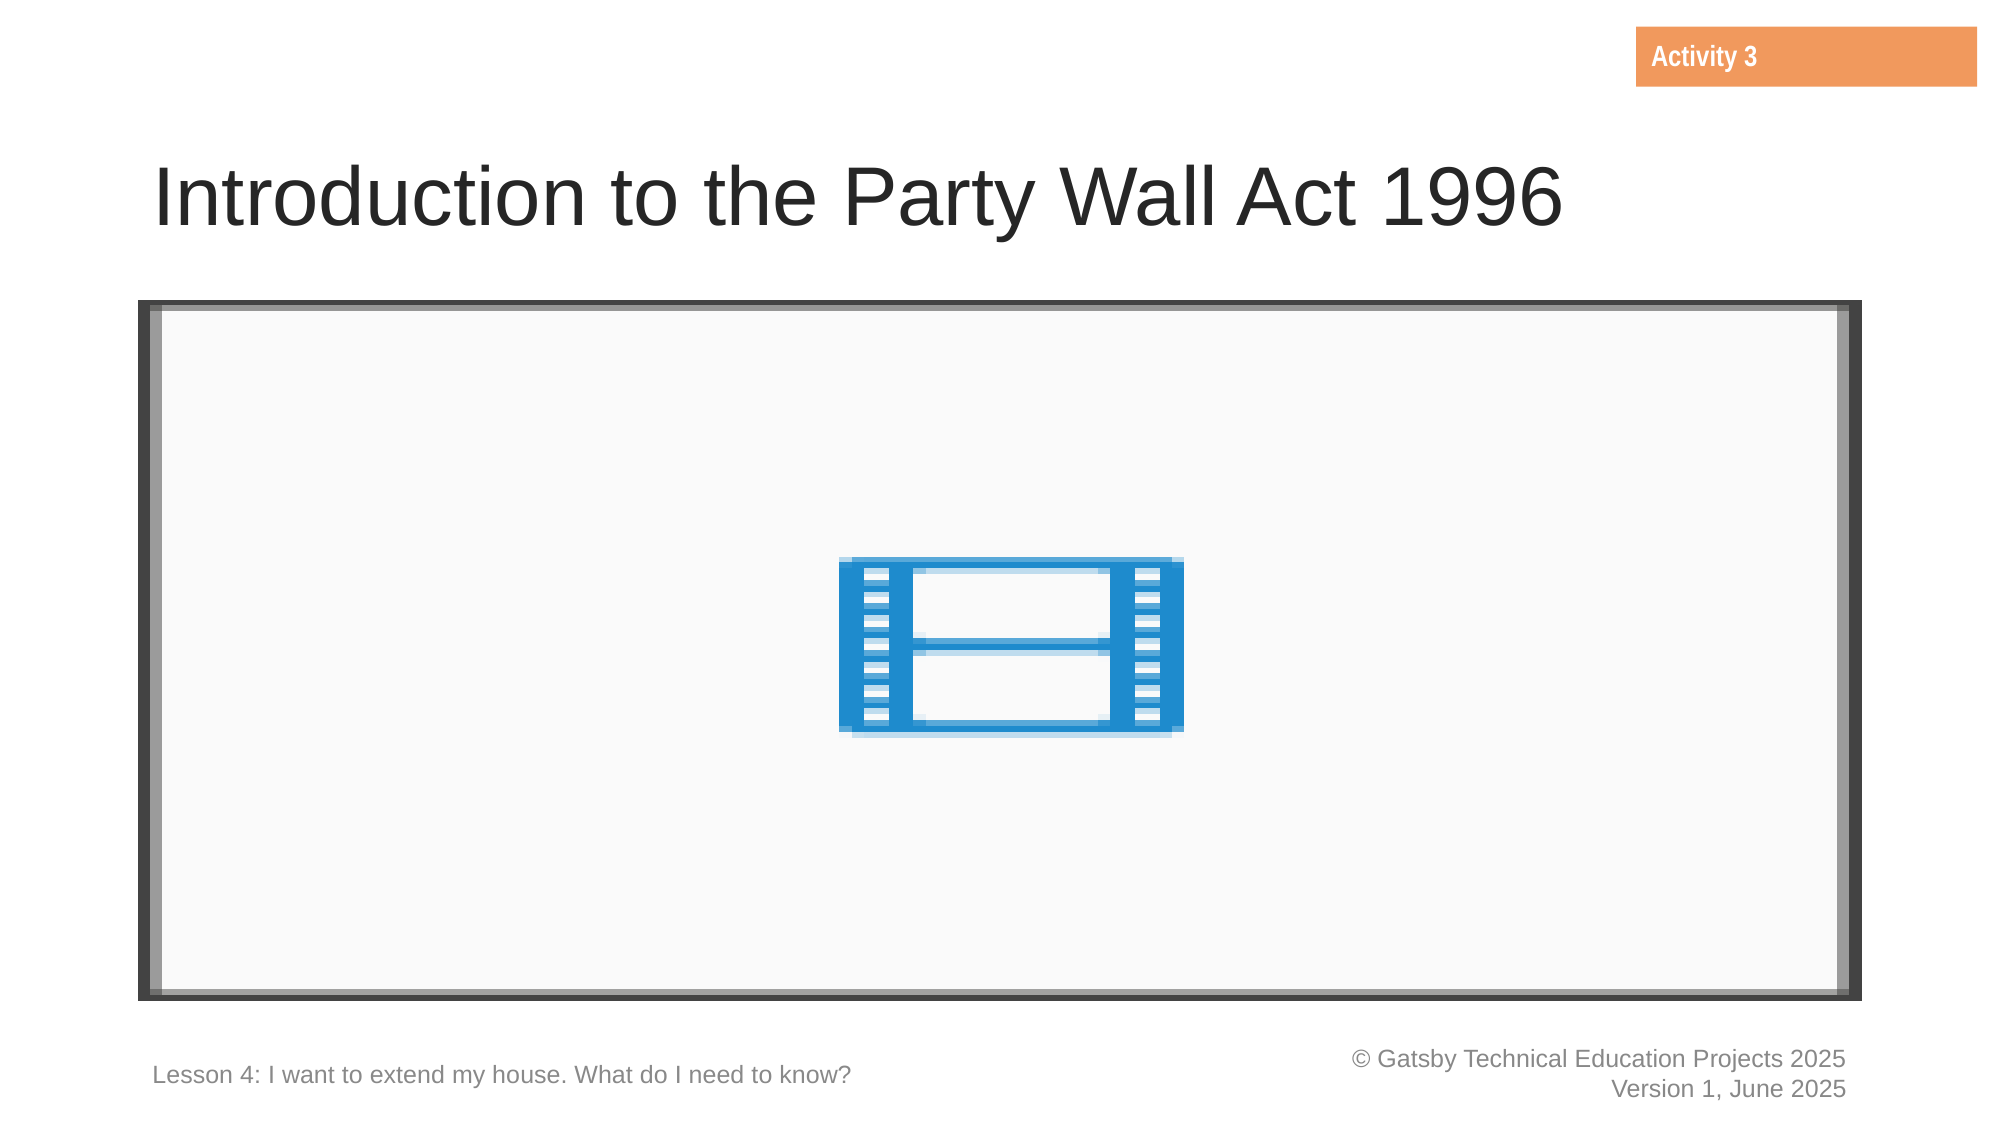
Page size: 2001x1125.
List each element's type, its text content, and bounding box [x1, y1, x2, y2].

list Activity 3 [1636, 26, 1978, 87]
title Introduction to the Party Wall Act 1996 [137, 90, 1863, 308]
list Lesson 4: I want to extend my house. What do I need to know? [137, 1042, 932, 1103]
